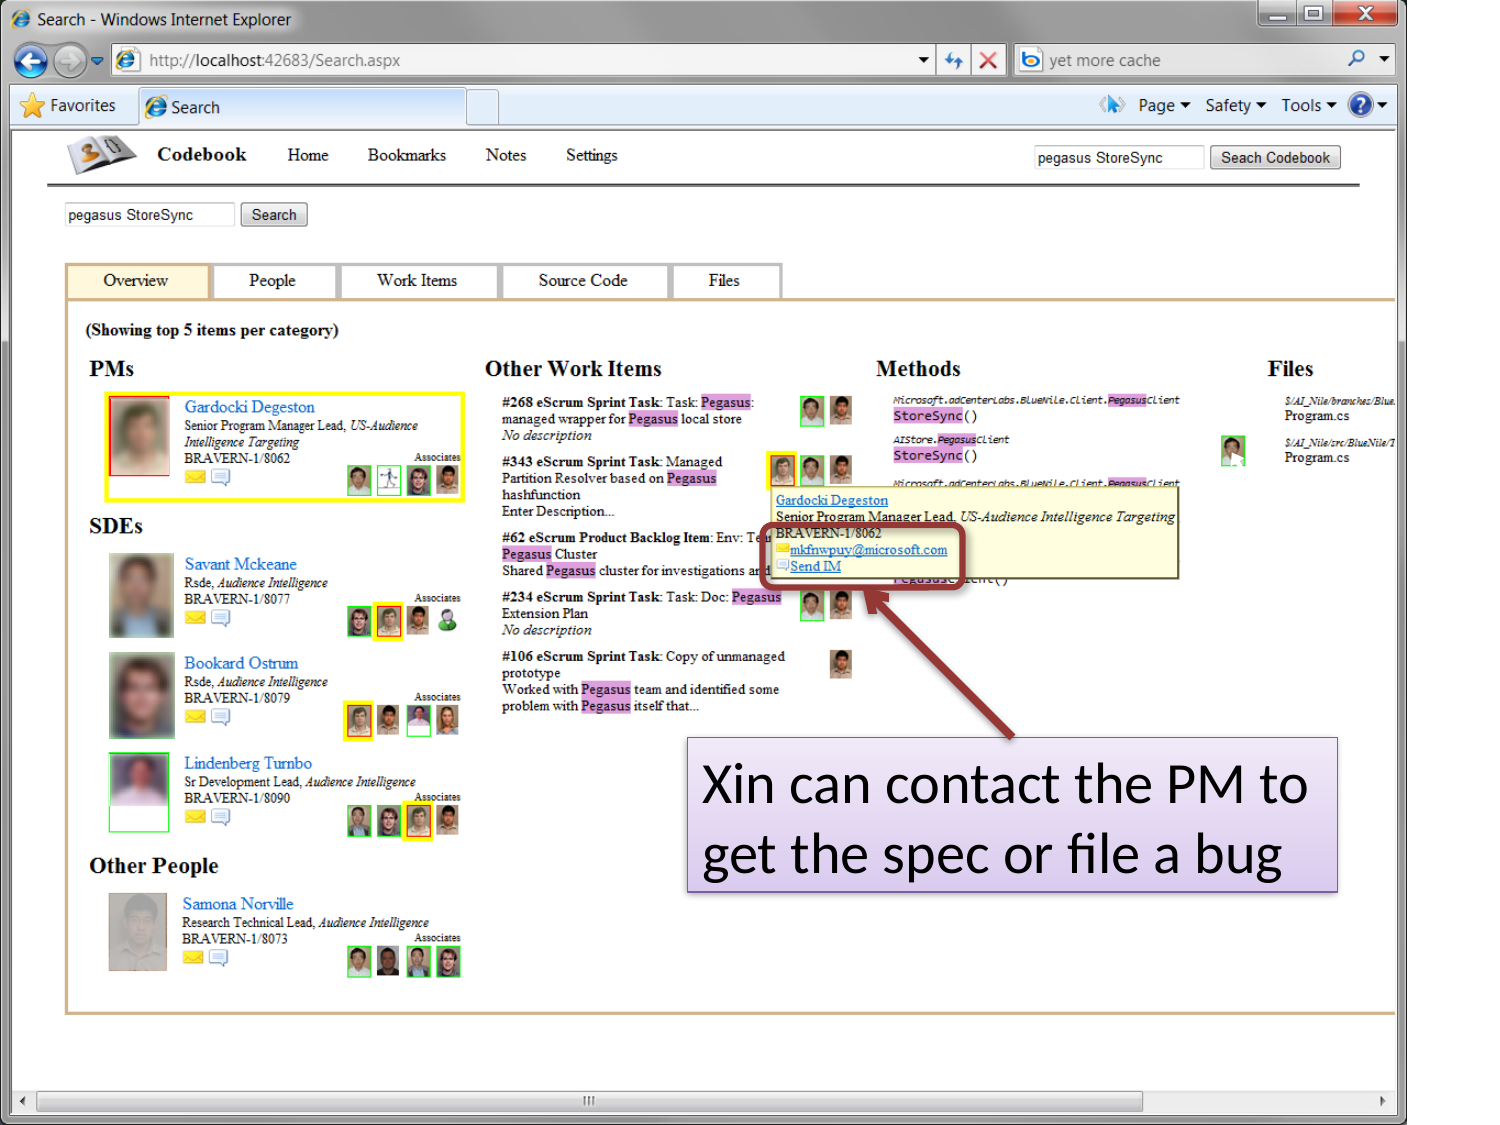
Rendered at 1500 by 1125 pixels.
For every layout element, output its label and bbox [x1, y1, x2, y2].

picture [0, 0, 1407, 1125]
text_box [108, 399, 176, 971]
text_box [862, 587, 1013, 738]
